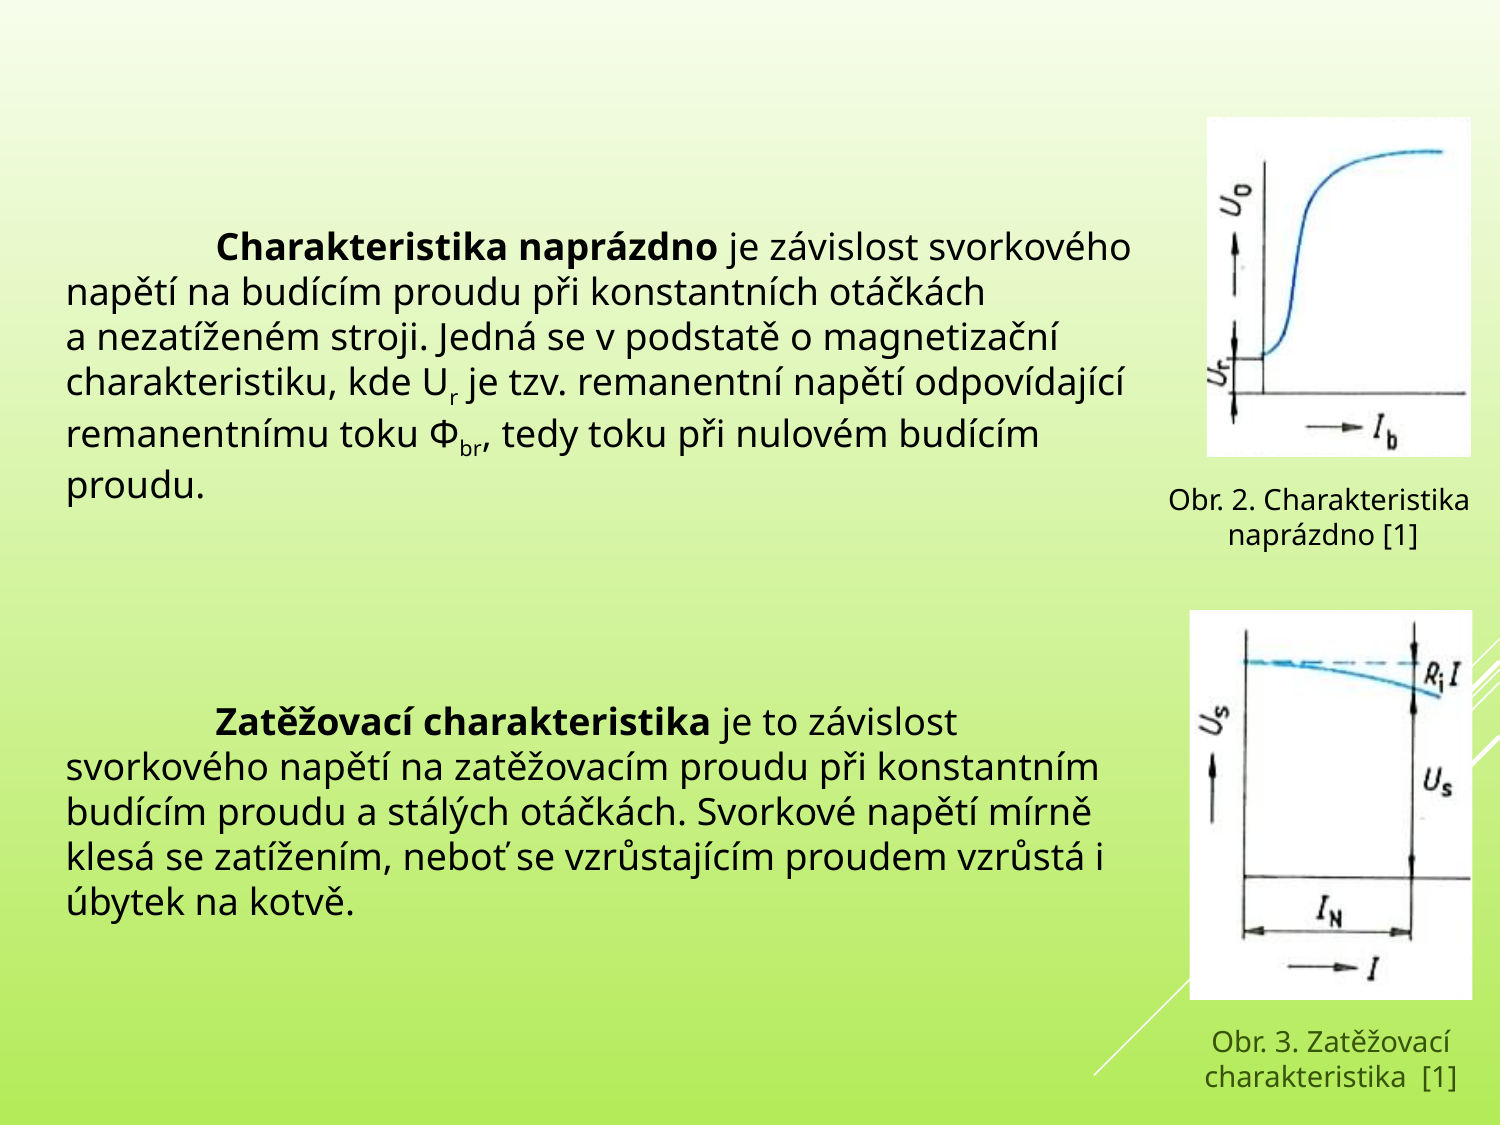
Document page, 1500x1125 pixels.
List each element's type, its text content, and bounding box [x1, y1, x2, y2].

list Charakteristika naprázdno je závislost svorkového napětí na budícím proudu při konstantních otáčkách a nezatíženém stroji. Jedná se v podstatě o magnetizační charakteristiku, kde Ur je tzv. remanentní napětí odpovídající remanentnímu toku Φbr, tedy toku při nulovém budícím proudu. Zatěžovací charakteristika je to závislost svorkového napětí na zatěžovacím proudu při konstantním budícím proudu a stálých otáčkách. Svorkové napětí mírně klesá se zatížením, neboť se vzrůstajícím proudem vzrůstá i úbytek na kotvě. [50, 167, 1183, 1087]
picture [1206, 117, 1472, 457]
picture [1189, 610, 1473, 1001]
text_box Obr. 3. Zatěžovací charakteristika [1] [1162, 1016, 1499, 1103]
title Obr. 2. Charakteristika naprázdno [1] [1148, 482, 1498, 551]
